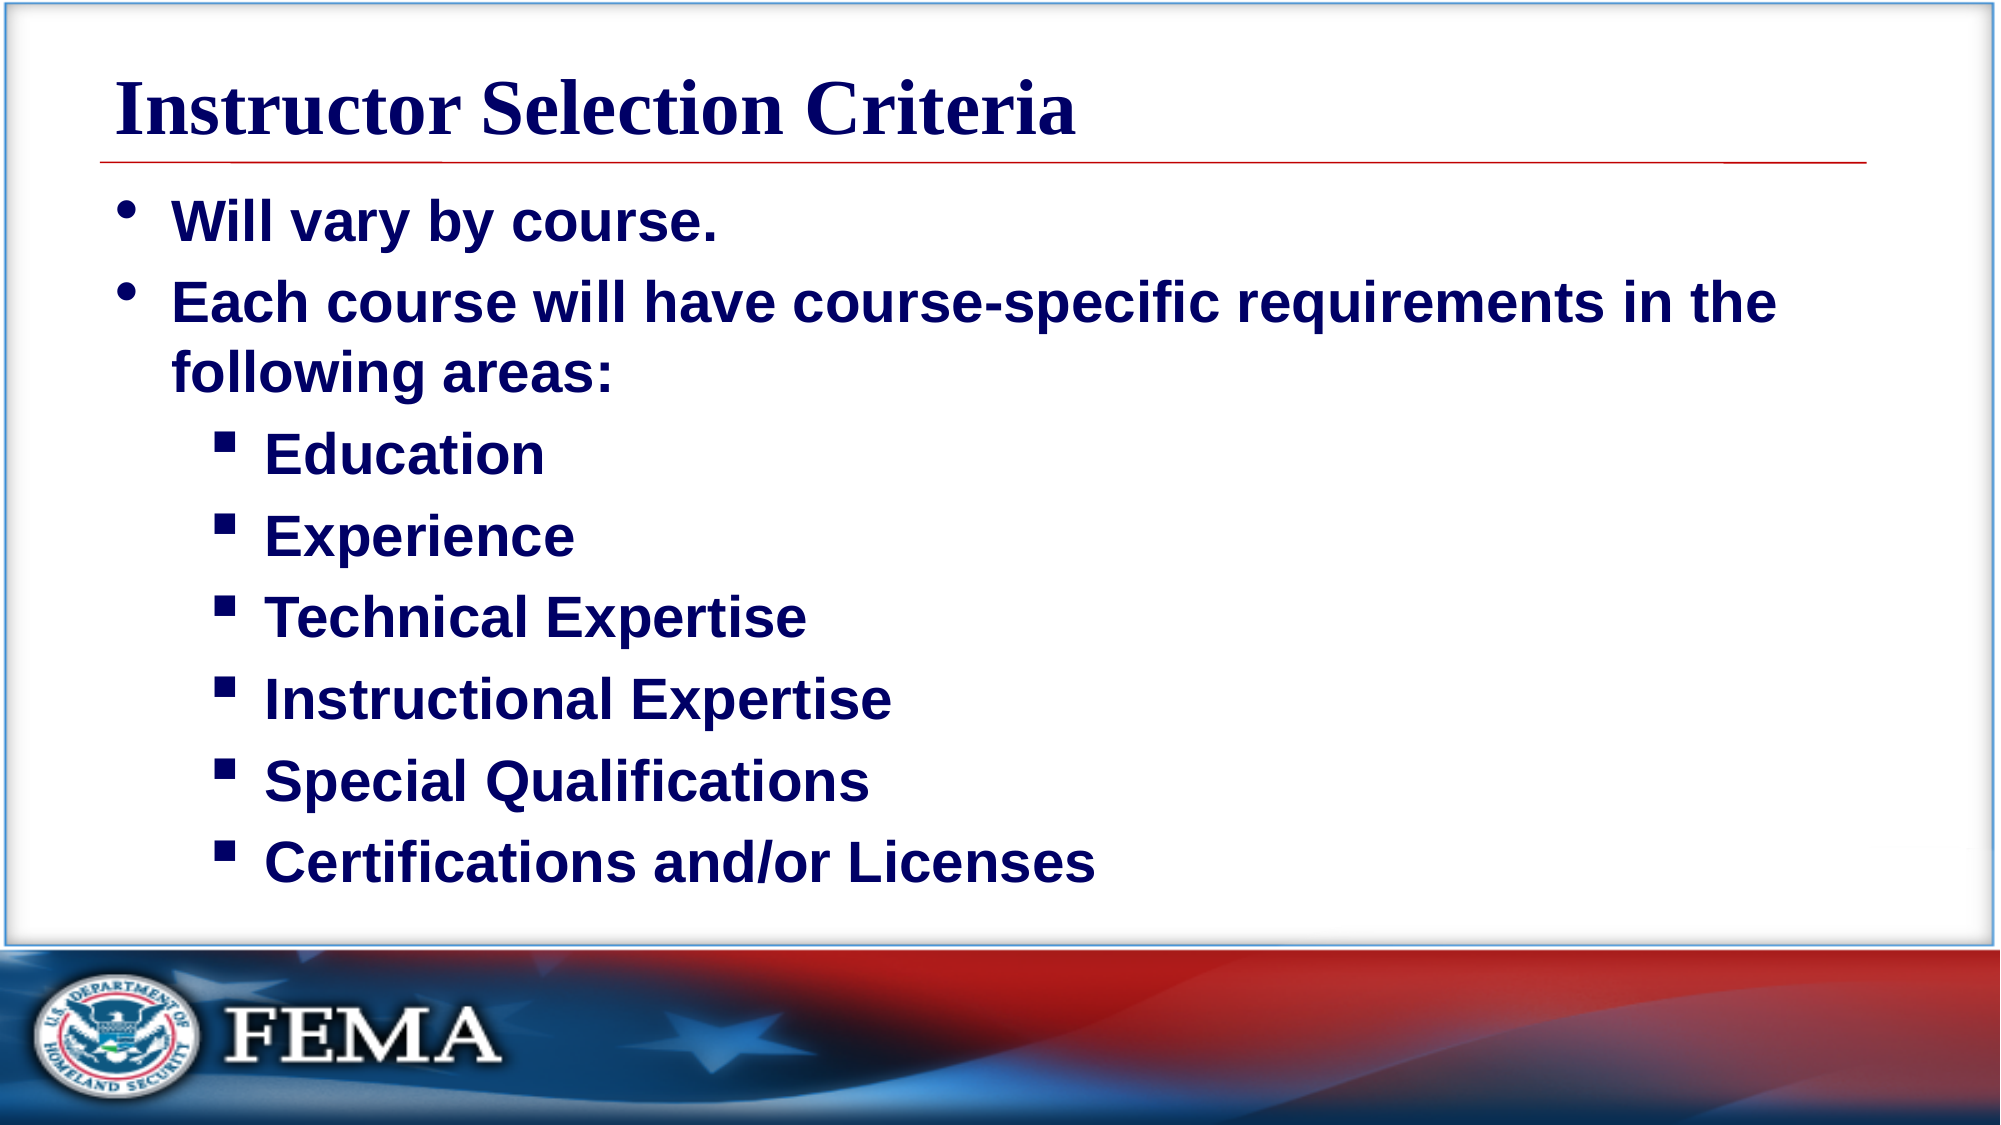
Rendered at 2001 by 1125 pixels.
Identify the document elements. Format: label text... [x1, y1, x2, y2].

picture [0, 0, 2000, 1125]
title Instructor Selection Criteria [99, 49, 1901, 156]
list Will vary by course. Each course will have course-specific requirements in the following areas: Education Experience Technical Expertise Instructional Expertise Special Qualifications Certifications and/or Licenses [99, 175, 1901, 938]
